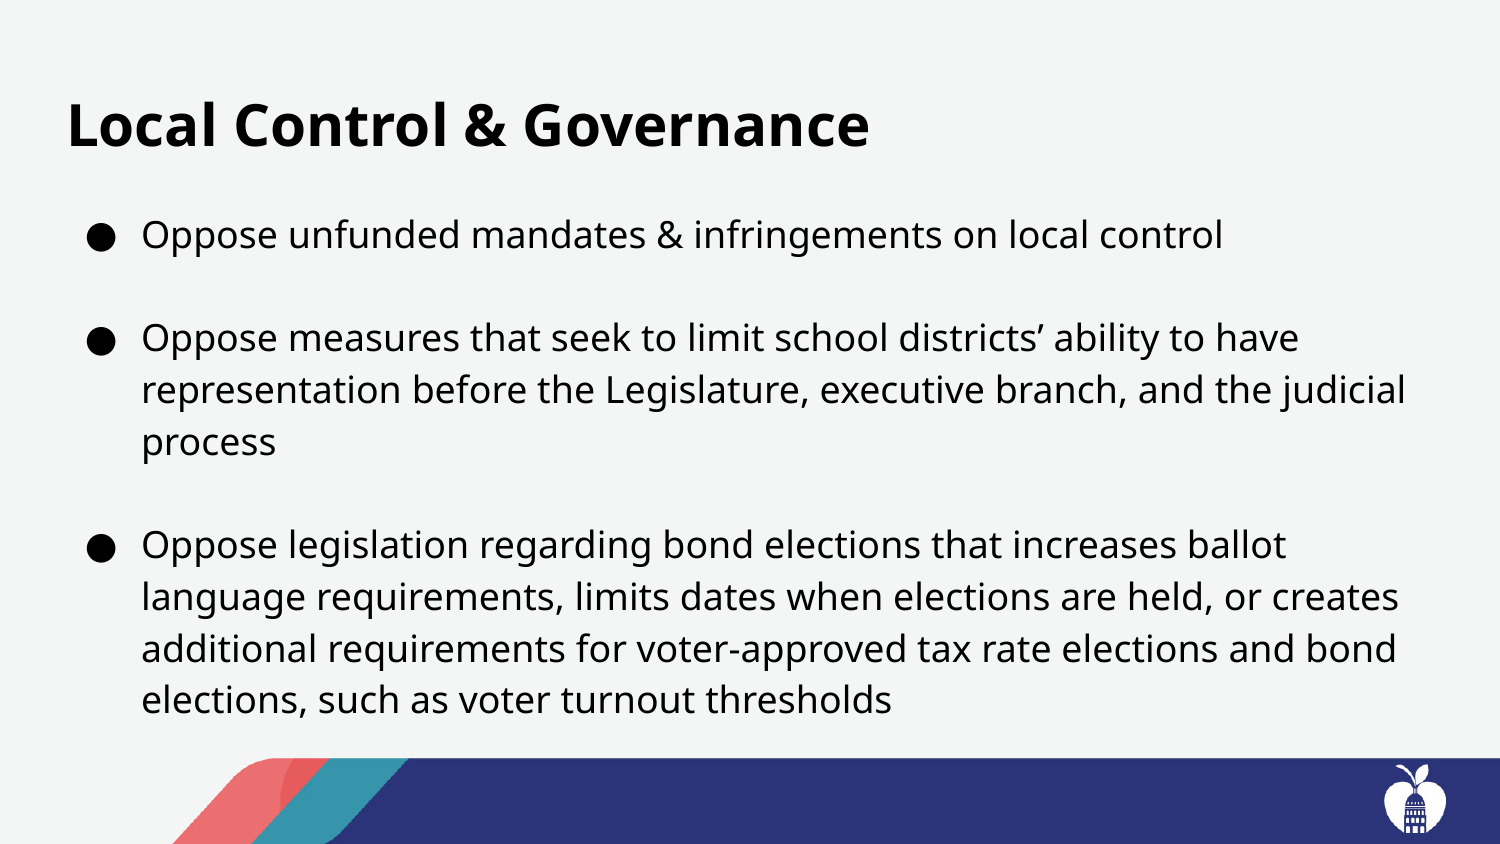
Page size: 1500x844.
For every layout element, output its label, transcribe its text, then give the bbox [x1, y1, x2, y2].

list Oppose unfunded mandates & infringements on local control Oppose measures that seek to limit school districts’ ability to have representation before the Legislature, executive branch, and the judicial process Oppose legislation regarding bond elections that increases ballot language requirements, limits dates when elections are held, or creates additional requirements for voter-approved tax rate elections and bond elections, such as voter turnout thresholds [51, 189, 1449, 750]
title Local Control & Governance [51, 72, 1449, 167]
picture [0, 0, 1500, 844]
